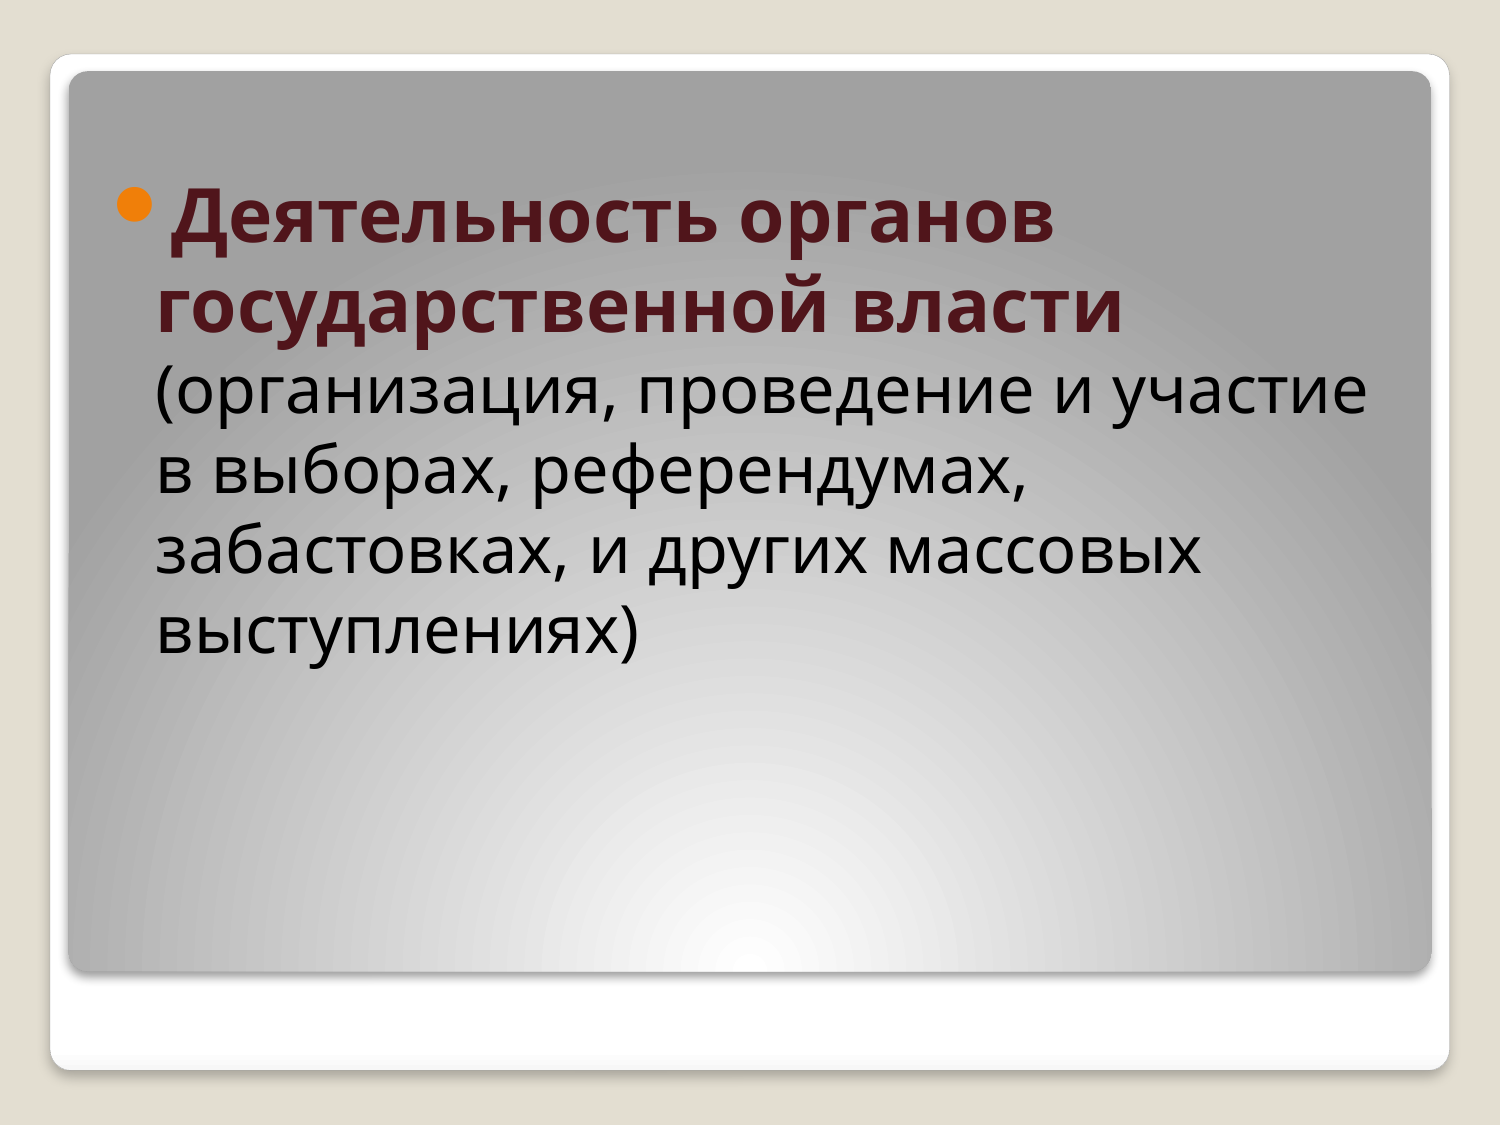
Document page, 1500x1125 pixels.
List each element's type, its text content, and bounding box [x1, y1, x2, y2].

list Деятельность органов государственной власти (организация, проведение и участие в выборах, референдумах, забастовках, и других массовых выступлениях) [82, 152, 1425, 840]
